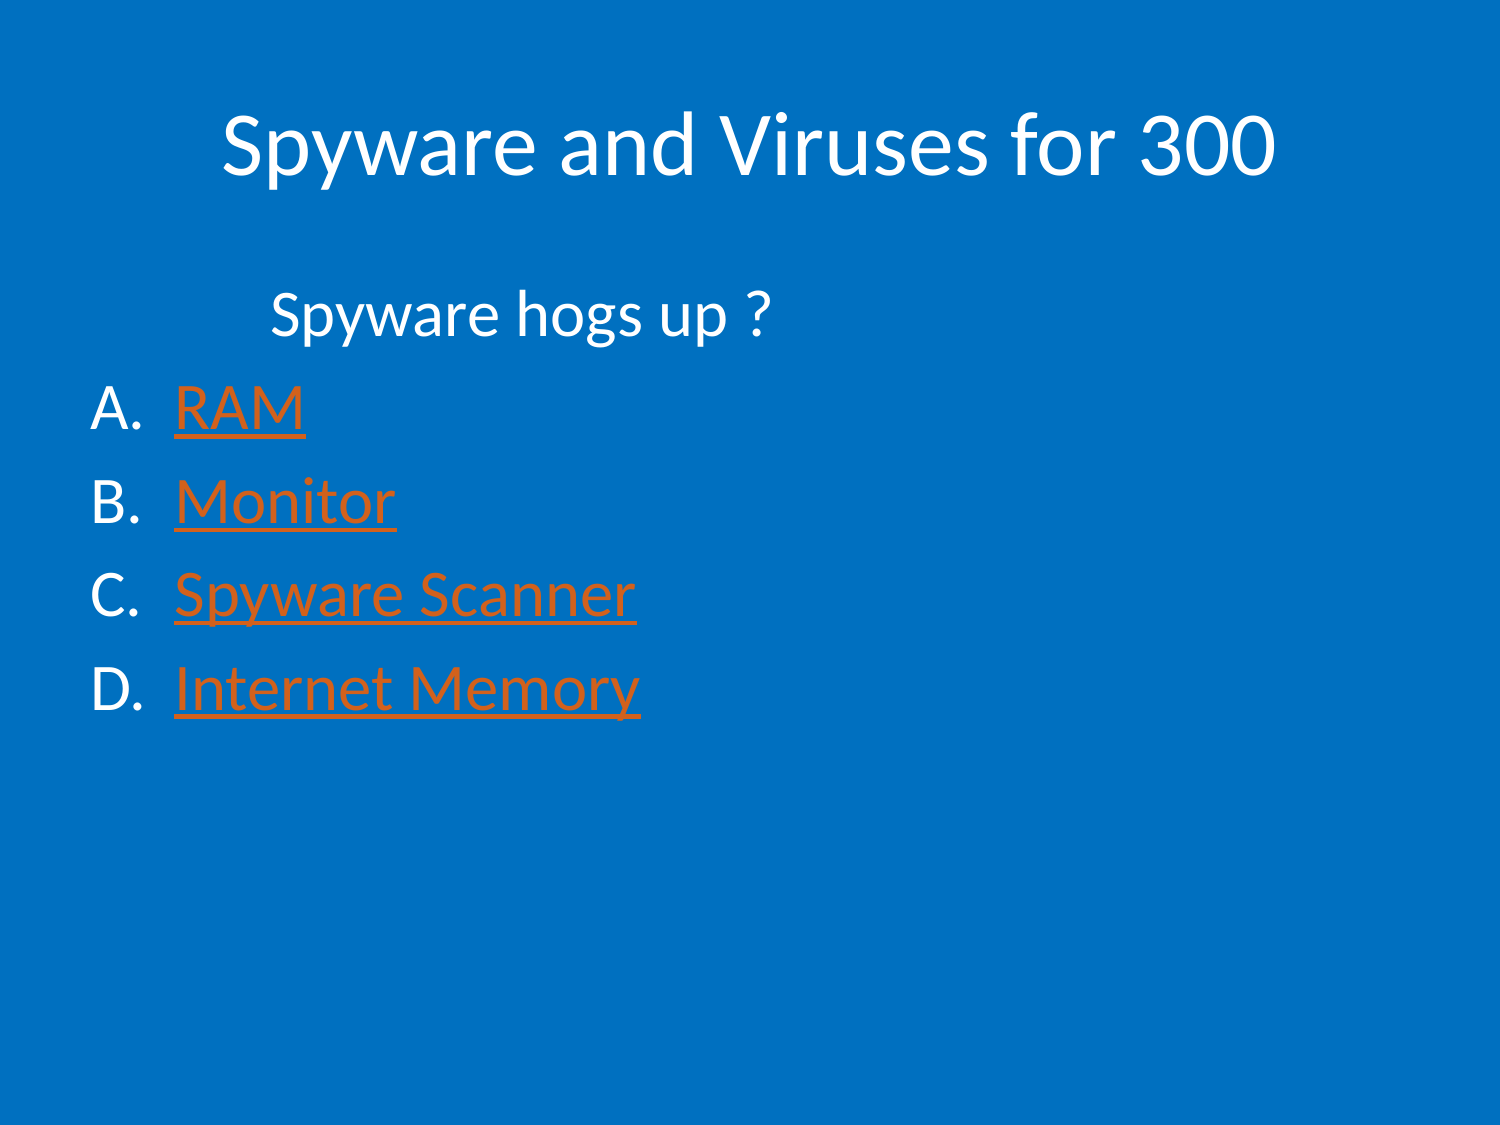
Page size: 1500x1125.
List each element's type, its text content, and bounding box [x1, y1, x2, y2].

list Spyware hogs up ? RAM Monitor Spyware Scanner Internet Memory [75, 262, 1425, 1005]
title Spyware and Viruses for 300 [75, 45, 1425, 233]
